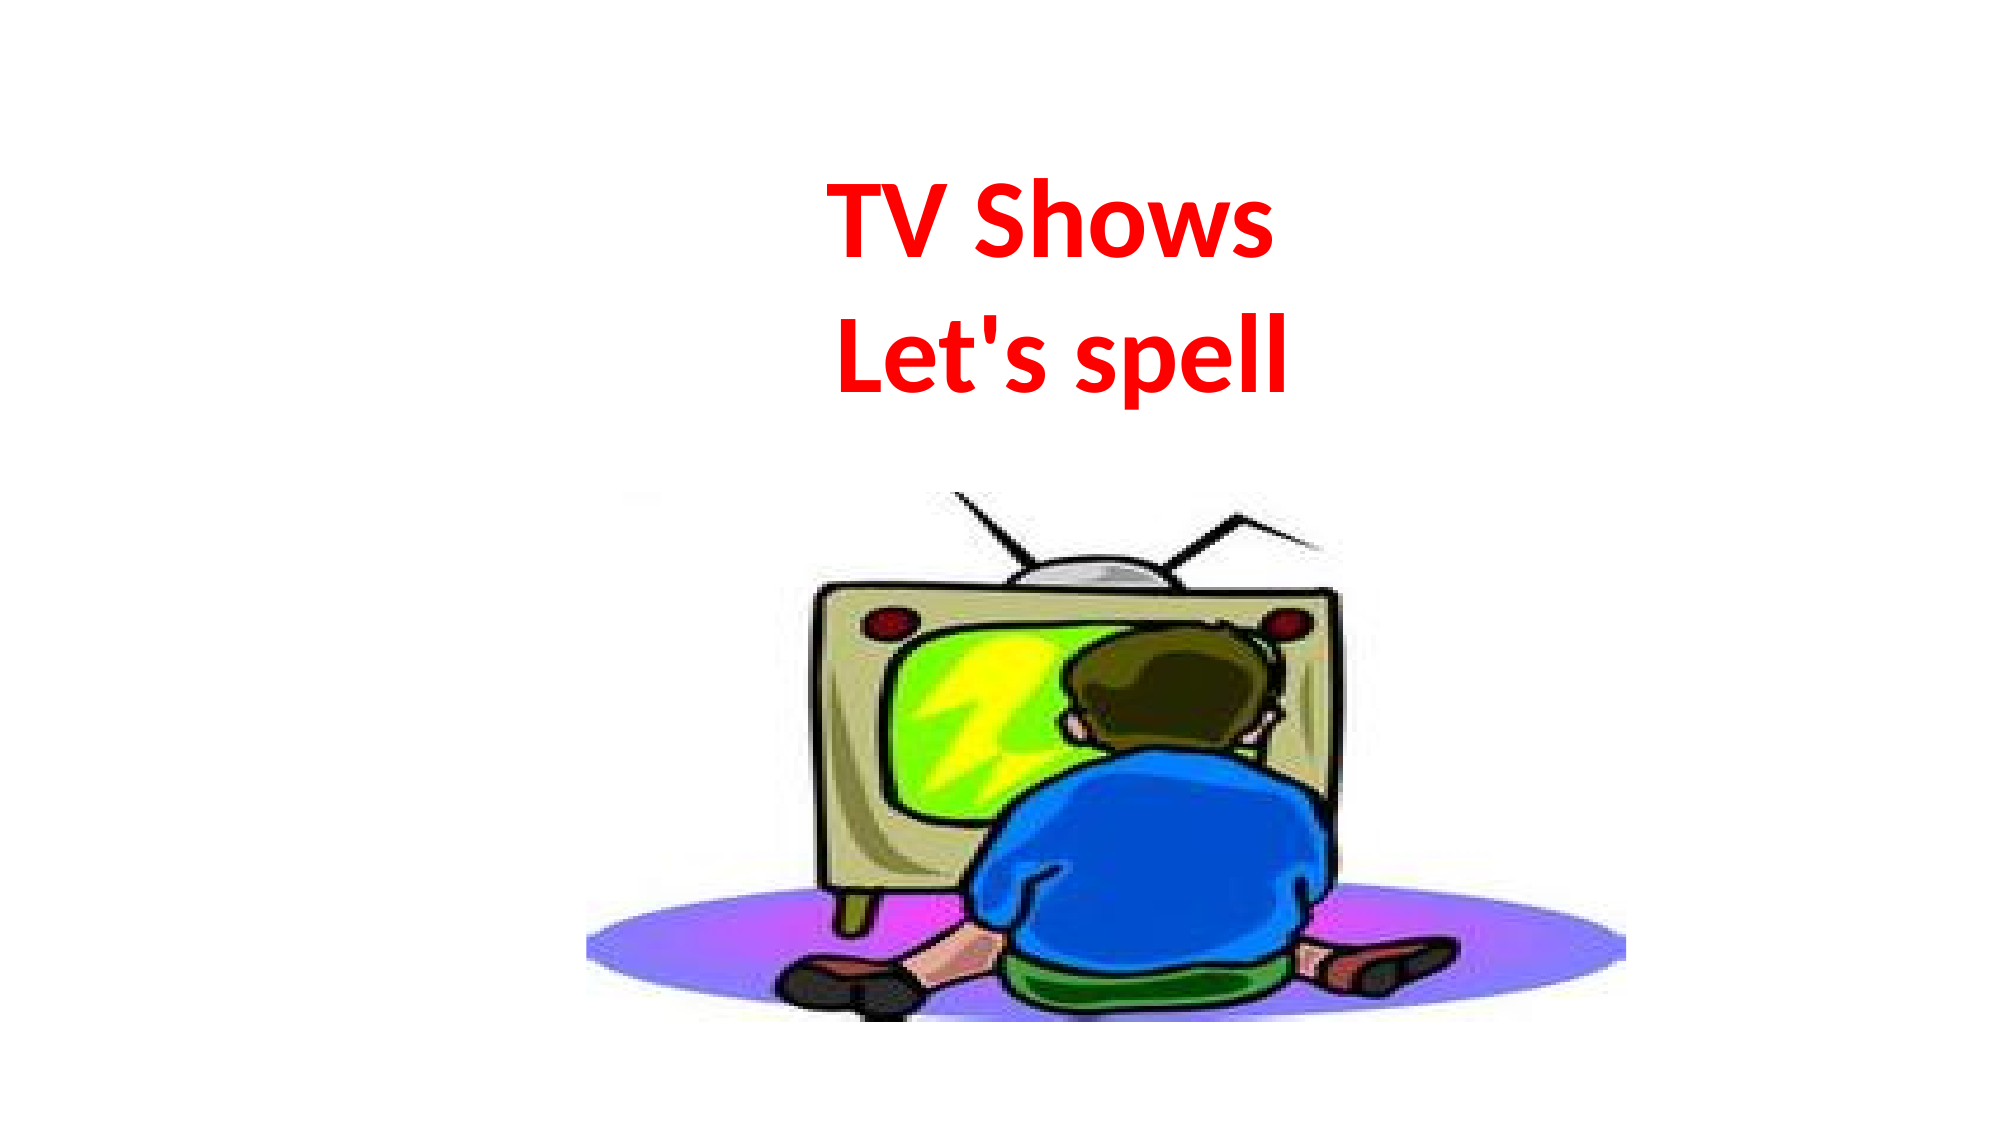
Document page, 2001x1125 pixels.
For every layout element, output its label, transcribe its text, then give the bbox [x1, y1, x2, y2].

text_box TV Shows Let's spell [811, 137, 1317, 422]
picture [586, 492, 1627, 1022]
